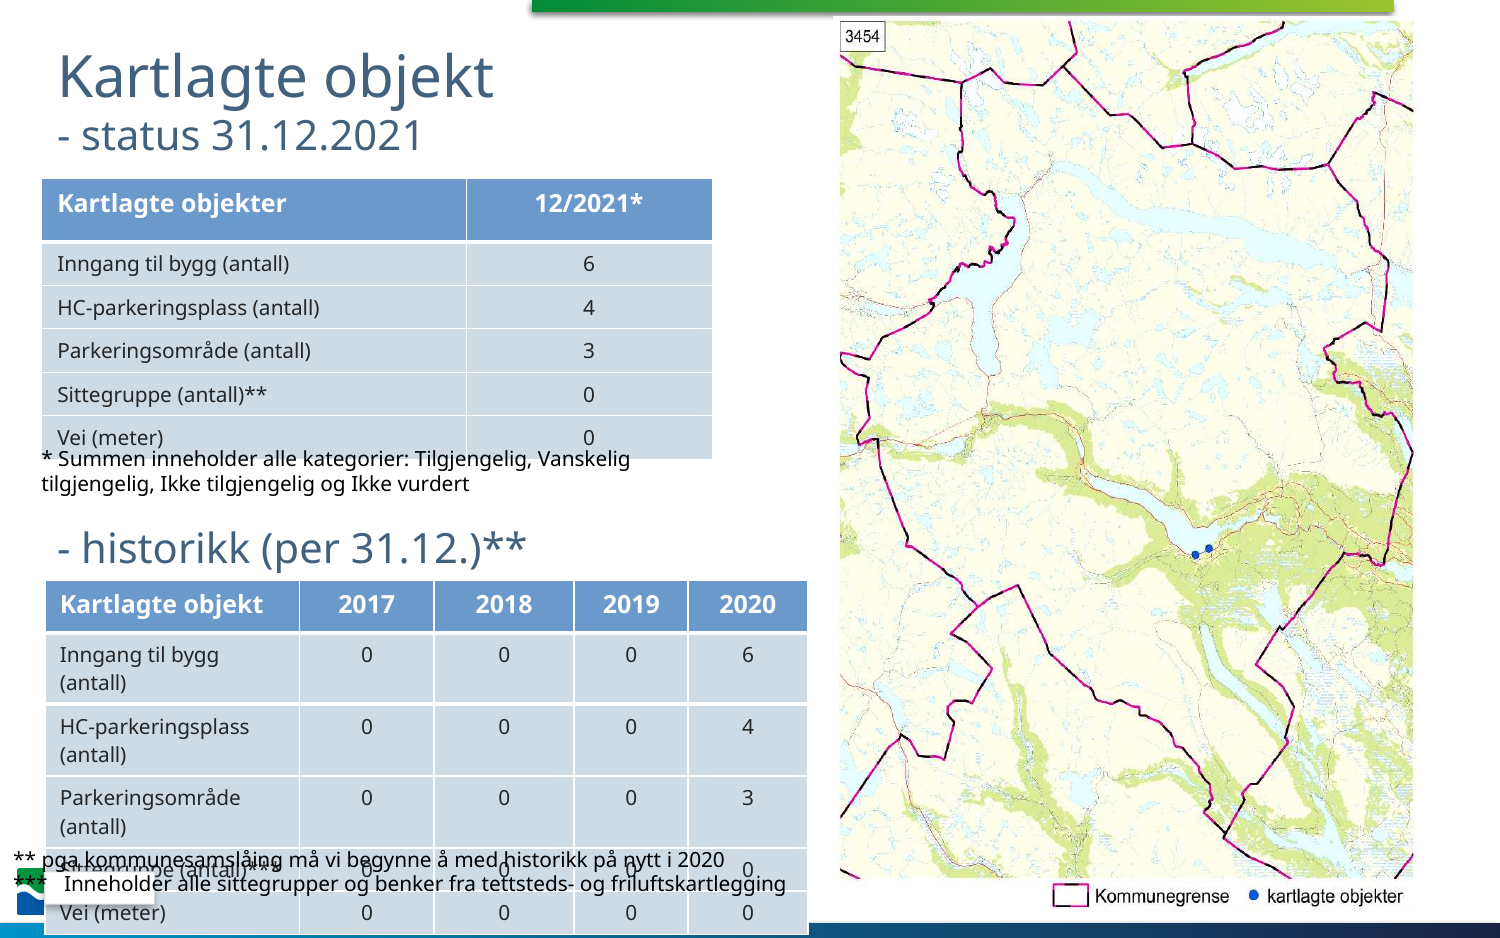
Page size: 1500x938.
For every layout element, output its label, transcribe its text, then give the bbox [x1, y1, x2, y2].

table_cell 0 [435, 706, 573, 775]
table_cell HC-parkeringsplass (antall) [42, 286, 466, 328]
table_cell 0 [300, 904, 433, 934]
table_cell Vei (meter) [42, 416, 466, 438]
table_cell Parkeringsområde (antall) [42, 329, 466, 372]
table_cell Inngang til bygg (antall) [46, 635, 299, 702]
table_cell 0 [300, 706, 433, 775]
table_cell 4 [689, 706, 807, 775]
text_box ** pga kommunesamslåing må vi begynne å med historikk på nytt i 2020 *** Inneholder alle sittegrupper og benker fra tettsteds- og friluftskartlegging [0, 838, 802, 904]
text_box * Summen inneholder alle kategorier: Tilgjengelig, Vanskelig tilgjengelig, Ikke tilgjengelig og Ikke vurdert [26, 438, 711, 504]
picture [833, 16, 1419, 913]
table_cell HC-parkeringsplass (antall) [46, 706, 299, 775]
table_cell 0 [300, 777, 433, 838]
table_cell 0 [575, 904, 687, 934]
table_cell 0 [802, 849, 807, 890]
table_header 2017 [300, 581, 433, 631]
table_header Kartlagte objekt [46, 581, 299, 631]
table_header 12/2021* [467, 179, 712, 240]
table_cell Inngang til bygg (antall) [42, 244, 466, 285]
table_cell 0 [435, 904, 573, 934]
table_cell 0 [689, 892, 807, 934]
table_cell 0 [575, 635, 687, 702]
table_cell 6 [467, 244, 712, 285]
table_header 2020 [689, 581, 807, 631]
table_cell Vei (meter) [46, 904, 299, 934]
table_cell 0 [575, 706, 687, 775]
table_cell 0 [300, 635, 433, 702]
table_header Kartlagte objekter [42, 179, 466, 240]
text_box Kartlagte objekt - status 31.12.2021 [42, 24, 828, 167]
table_cell 0 [435, 635, 573, 702]
table_cell 4 [467, 286, 712, 328]
table_cell 6 [689, 635, 807, 702]
table_cell 3 [689, 777, 807, 847]
text_box - historikk (per 31.12.)** [42, 496, 828, 580]
table_cell 0 [435, 777, 573, 838]
table_header 2018 [435, 581, 573, 631]
table_cell 3 [467, 329, 712, 372]
table_cell Sittegruppe (antall)** [42, 373, 466, 415]
table_header 2019 [575, 581, 687, 631]
table_cell 0 [467, 373, 712, 415]
table_cell Parkeringsområde (antall) [46, 777, 299, 838]
table_cell 0 [575, 777, 687, 838]
table_cell 0 [467, 416, 712, 459]
